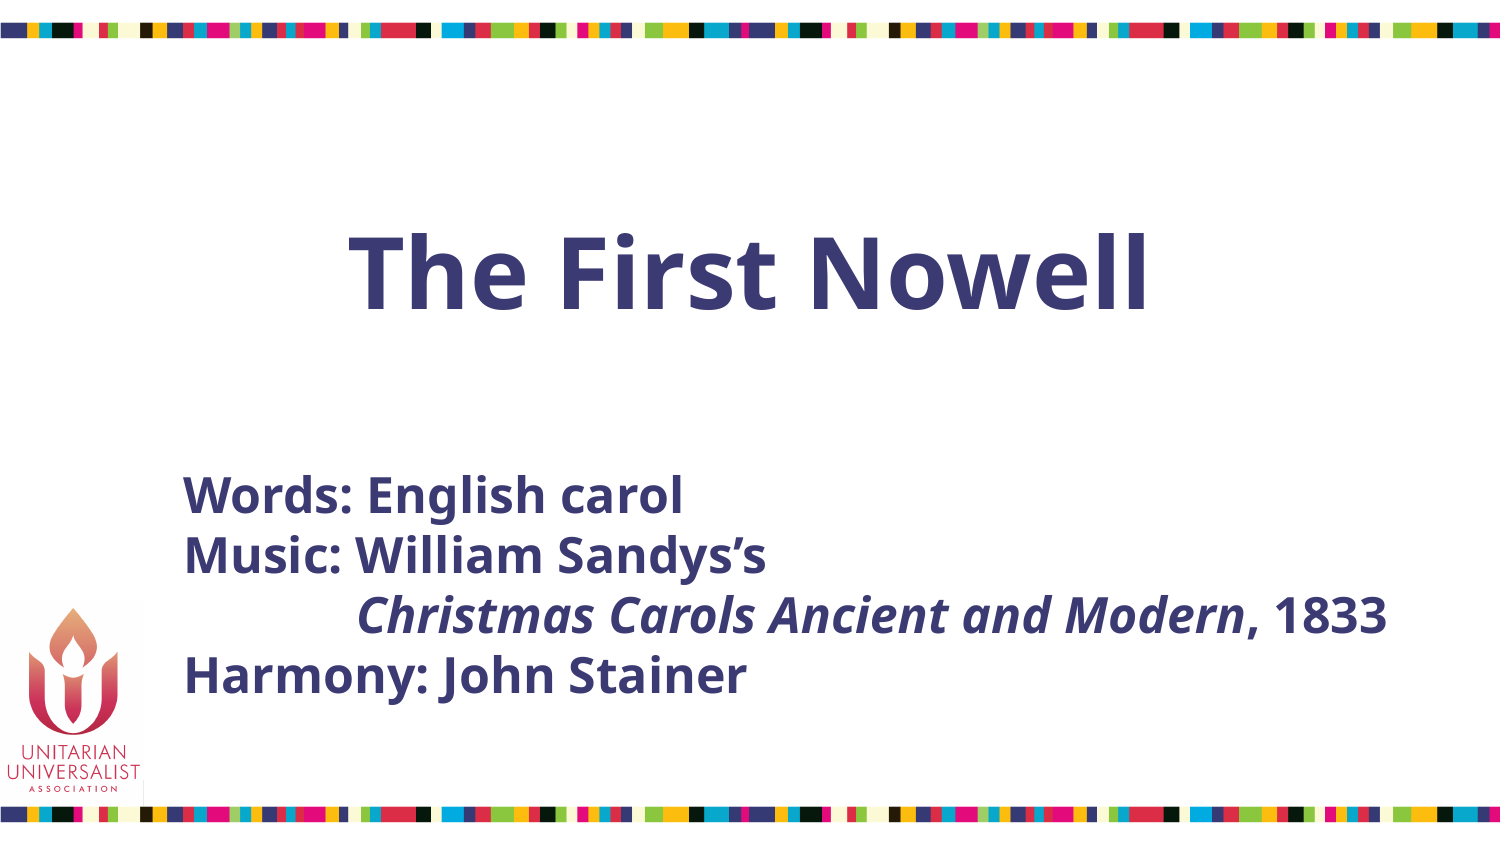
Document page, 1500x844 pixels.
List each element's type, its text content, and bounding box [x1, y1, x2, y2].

text_box The First Nowell [74, 75, 1425, 345]
text_box Words: English carol Music: William Sandys’s Music: Christmas Carols Ancient and Modern, 1833 Harmony: John Stainer [168, 448, 1495, 719]
picture [0, 600, 1500, 824]
picture [0, 22, 1500, 40]
